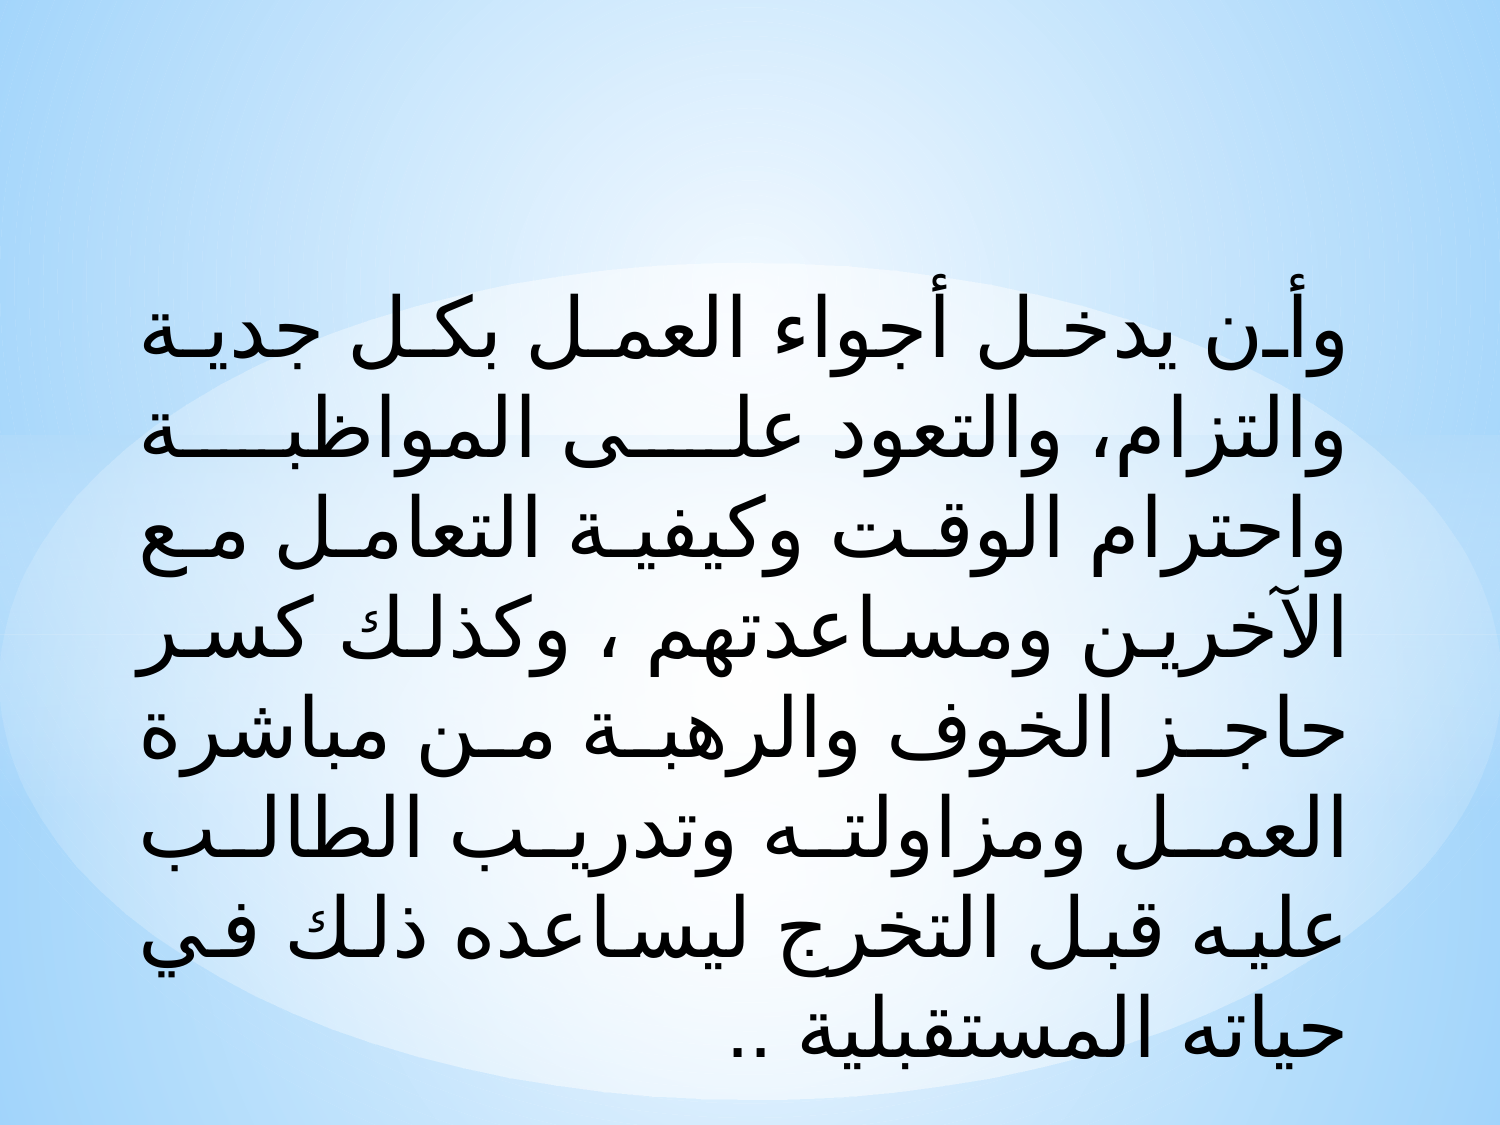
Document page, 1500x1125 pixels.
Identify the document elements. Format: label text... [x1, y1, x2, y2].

text_box وأن يدخل أجواء العمل بكل جدية والتزام، والتعود على المواظبة واحترام الوقت وكيفية التعامل مع الآخرين ومساعدتهم ، وكذلك كسر حاجز الخوف والرهبة من مباشرة العمل ومزاولته وتدريب الطالب عليه قبل التخرج ليساعده ذلك في حياته المستقبلية .. [123, 267, 1365, 1082]
